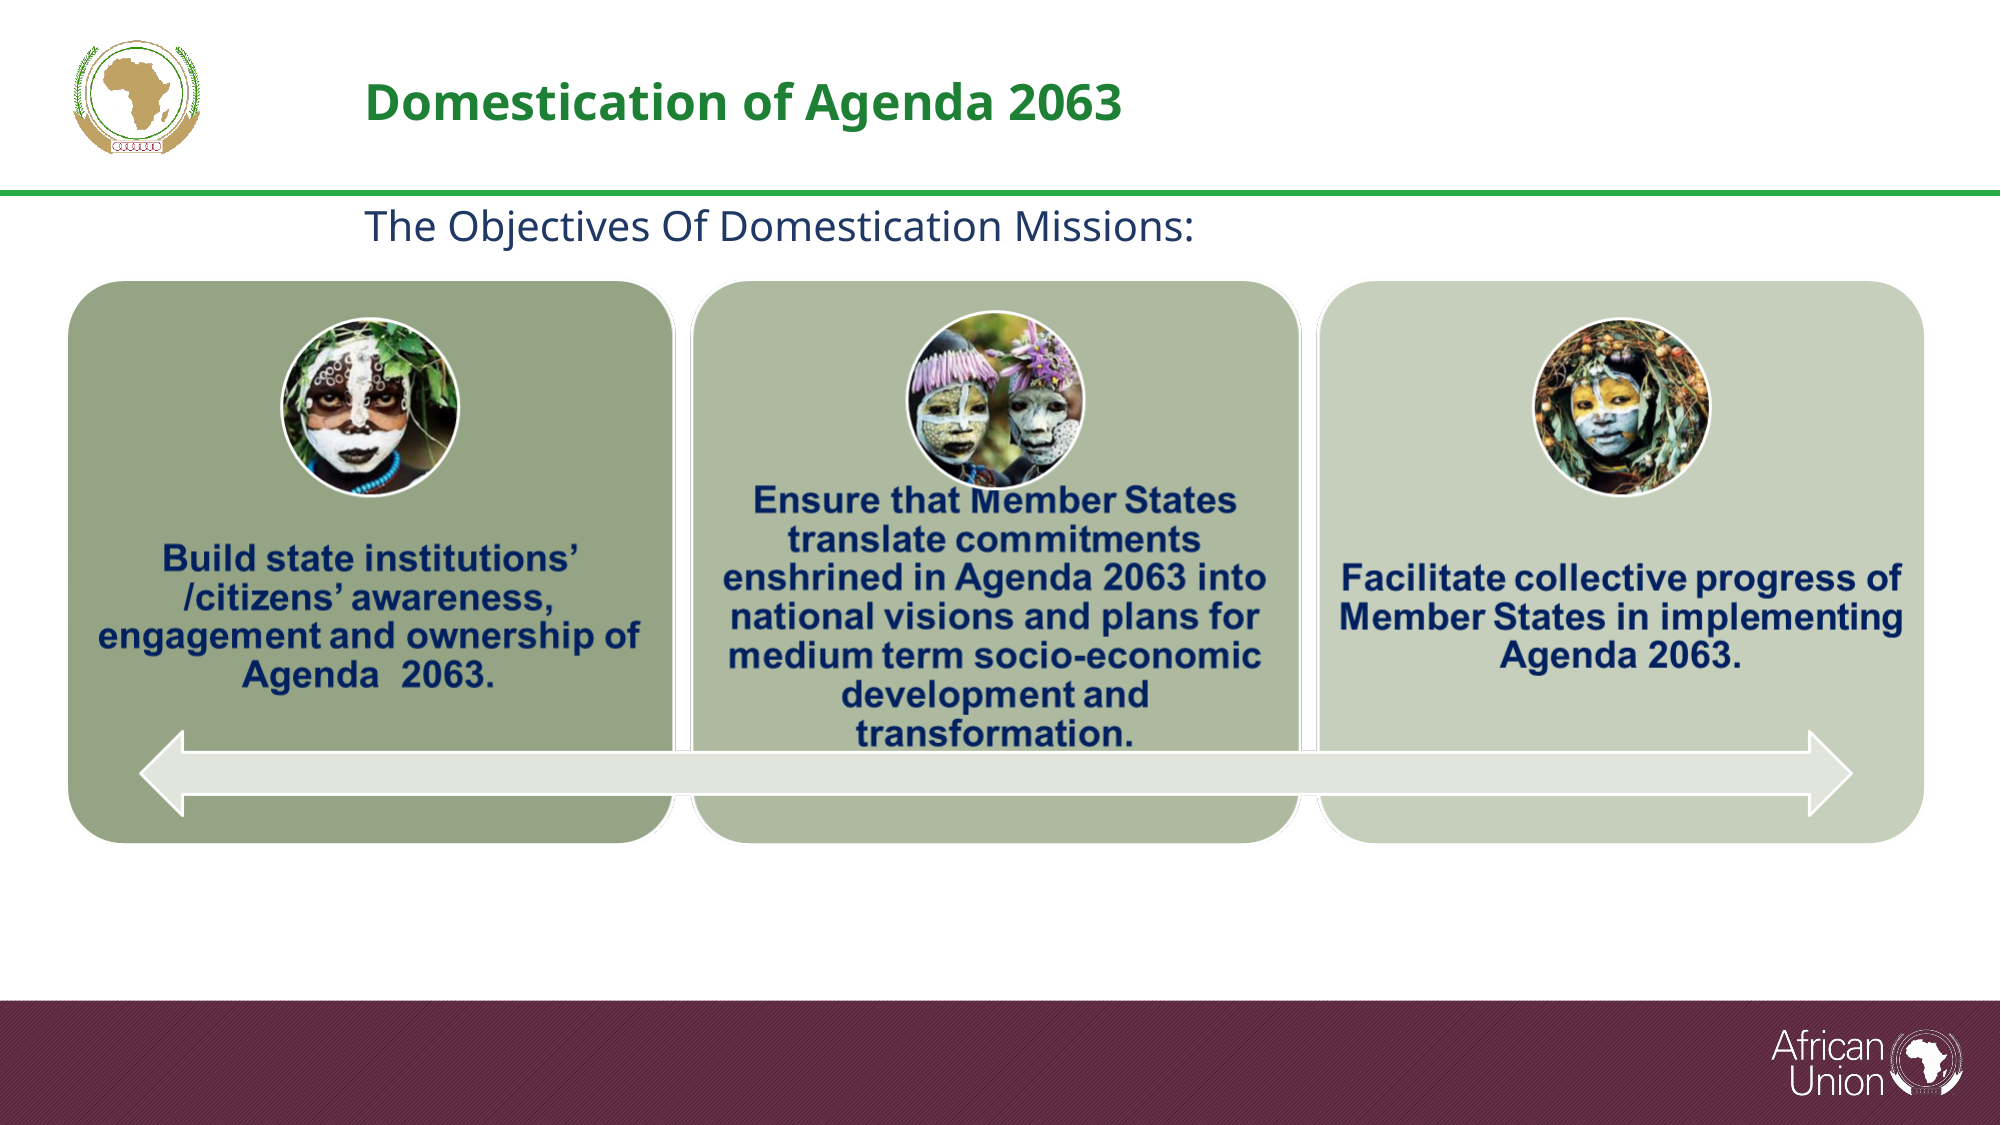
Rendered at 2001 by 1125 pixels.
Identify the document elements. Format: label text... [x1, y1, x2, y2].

text_box The Objectives Of Domestication Missions: [349, 193, 2000, 258]
text_box [0, 1000, 1734, 1125]
picture [71, 38, 202, 156]
picture [56, 278, 1934, 846]
picture [1734, 1000, 2000, 1125]
text_box Domestication of Agenda 2063 [349, 62, 1880, 138]
